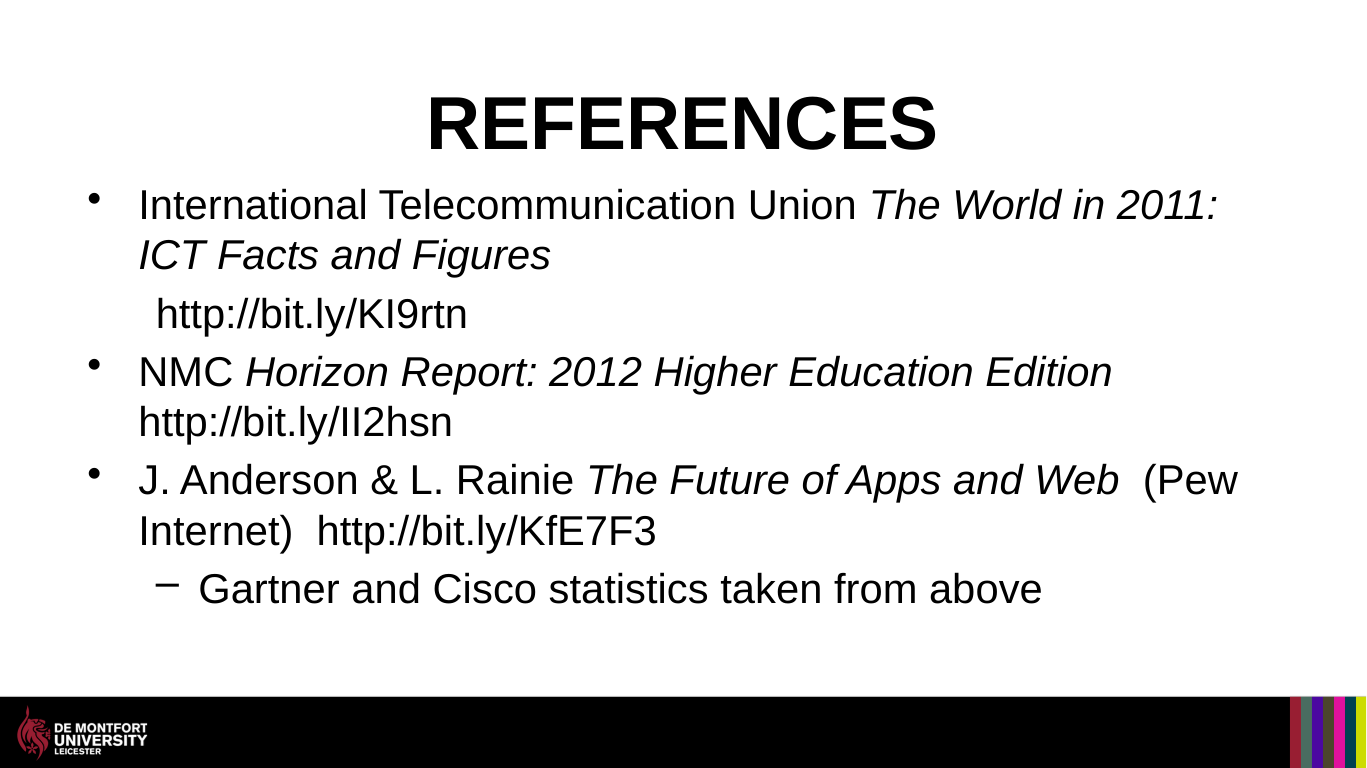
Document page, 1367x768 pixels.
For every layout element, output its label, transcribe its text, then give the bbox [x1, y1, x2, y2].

list International Telecommunication Union The World in 2011: ICT Facts and Figures http://bit.ly/KI9rtn NMC Horizon Report: 2012 Higher Education Edition http://bit.ly/II2hsn J. Anderson & L. Rainie The Future of Apps and Web (Pew Internet) http://bit.ly/KfE7F3 Gartner and Cisco statistics taken from above [73, 170, 1293, 683]
title References [73, 67, 1293, 170]
picture [0, 0, 1367, 768]
